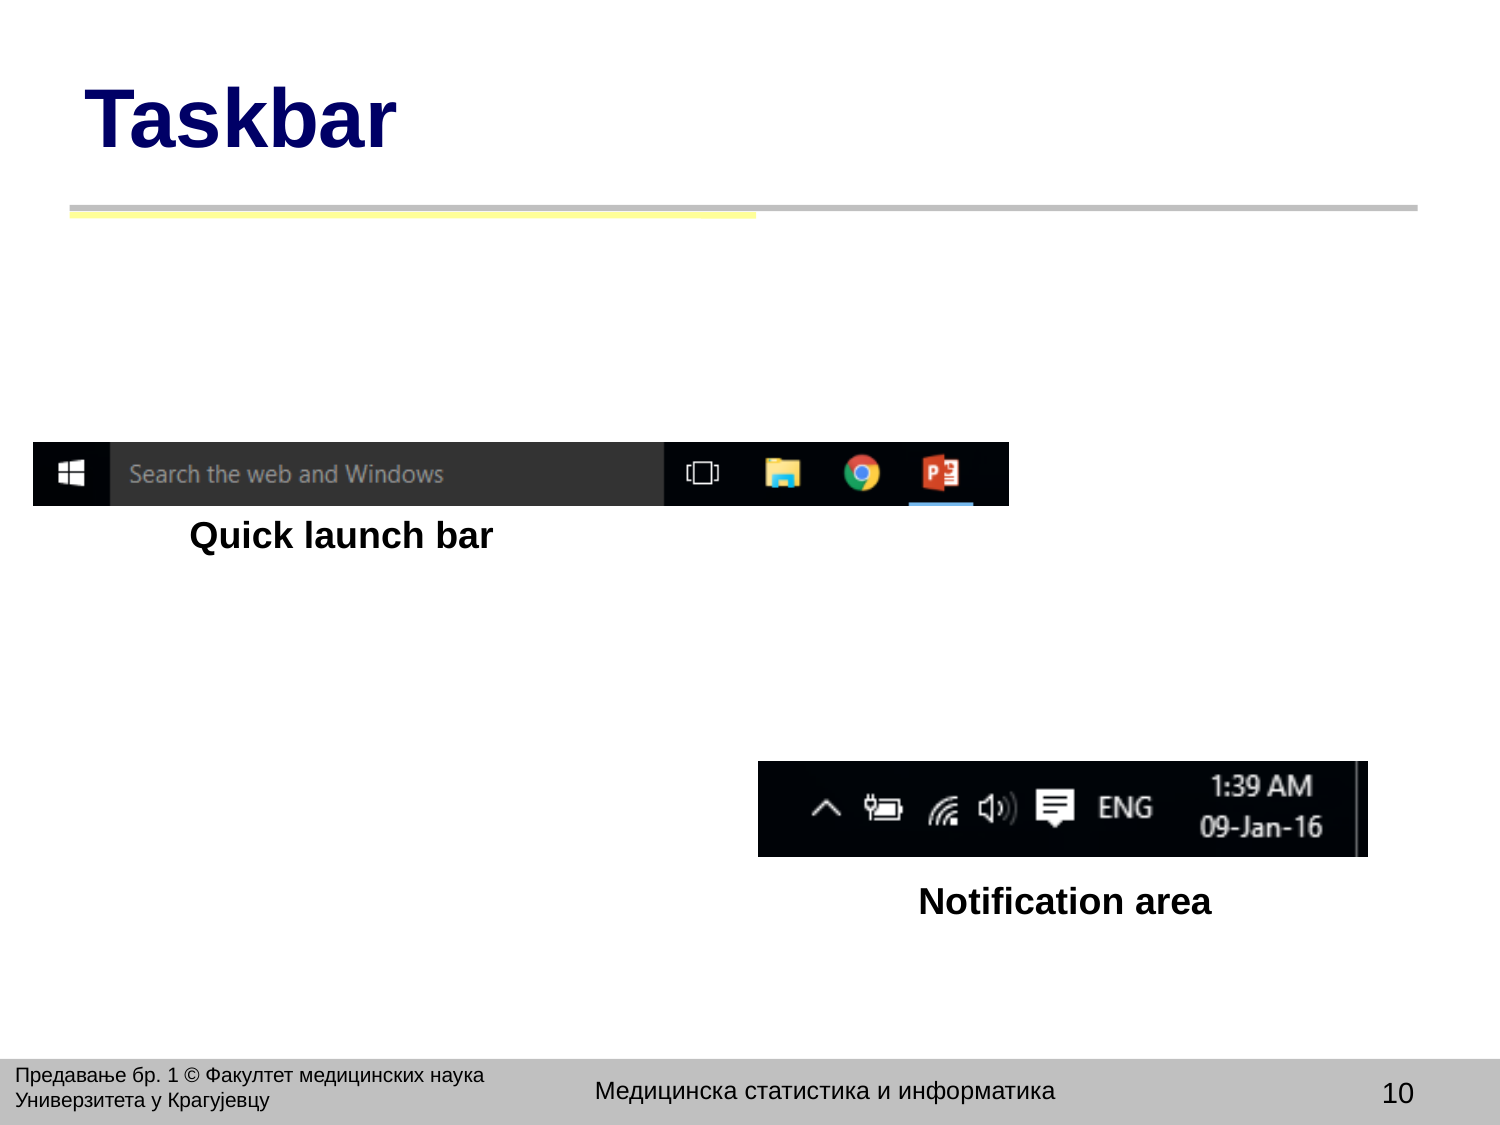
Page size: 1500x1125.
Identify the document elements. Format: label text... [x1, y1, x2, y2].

text_box Quick launch bar [174, 515, 509, 564]
text_box Notification area [903, 869, 1235, 930]
footer Медицинска статистика и информатика [512, 1066, 1140, 1125]
picture [757, 761, 1368, 858]
slide_number 10 [1161, 1066, 1430, 1125]
slide_number Предавање бр. 1 © Факултет медицинских наука Универзитета у Крагујевцу [0, 1053, 624, 1108]
picture [33, 442, 1009, 506]
title Taskbar [69, 19, 1426, 208]
